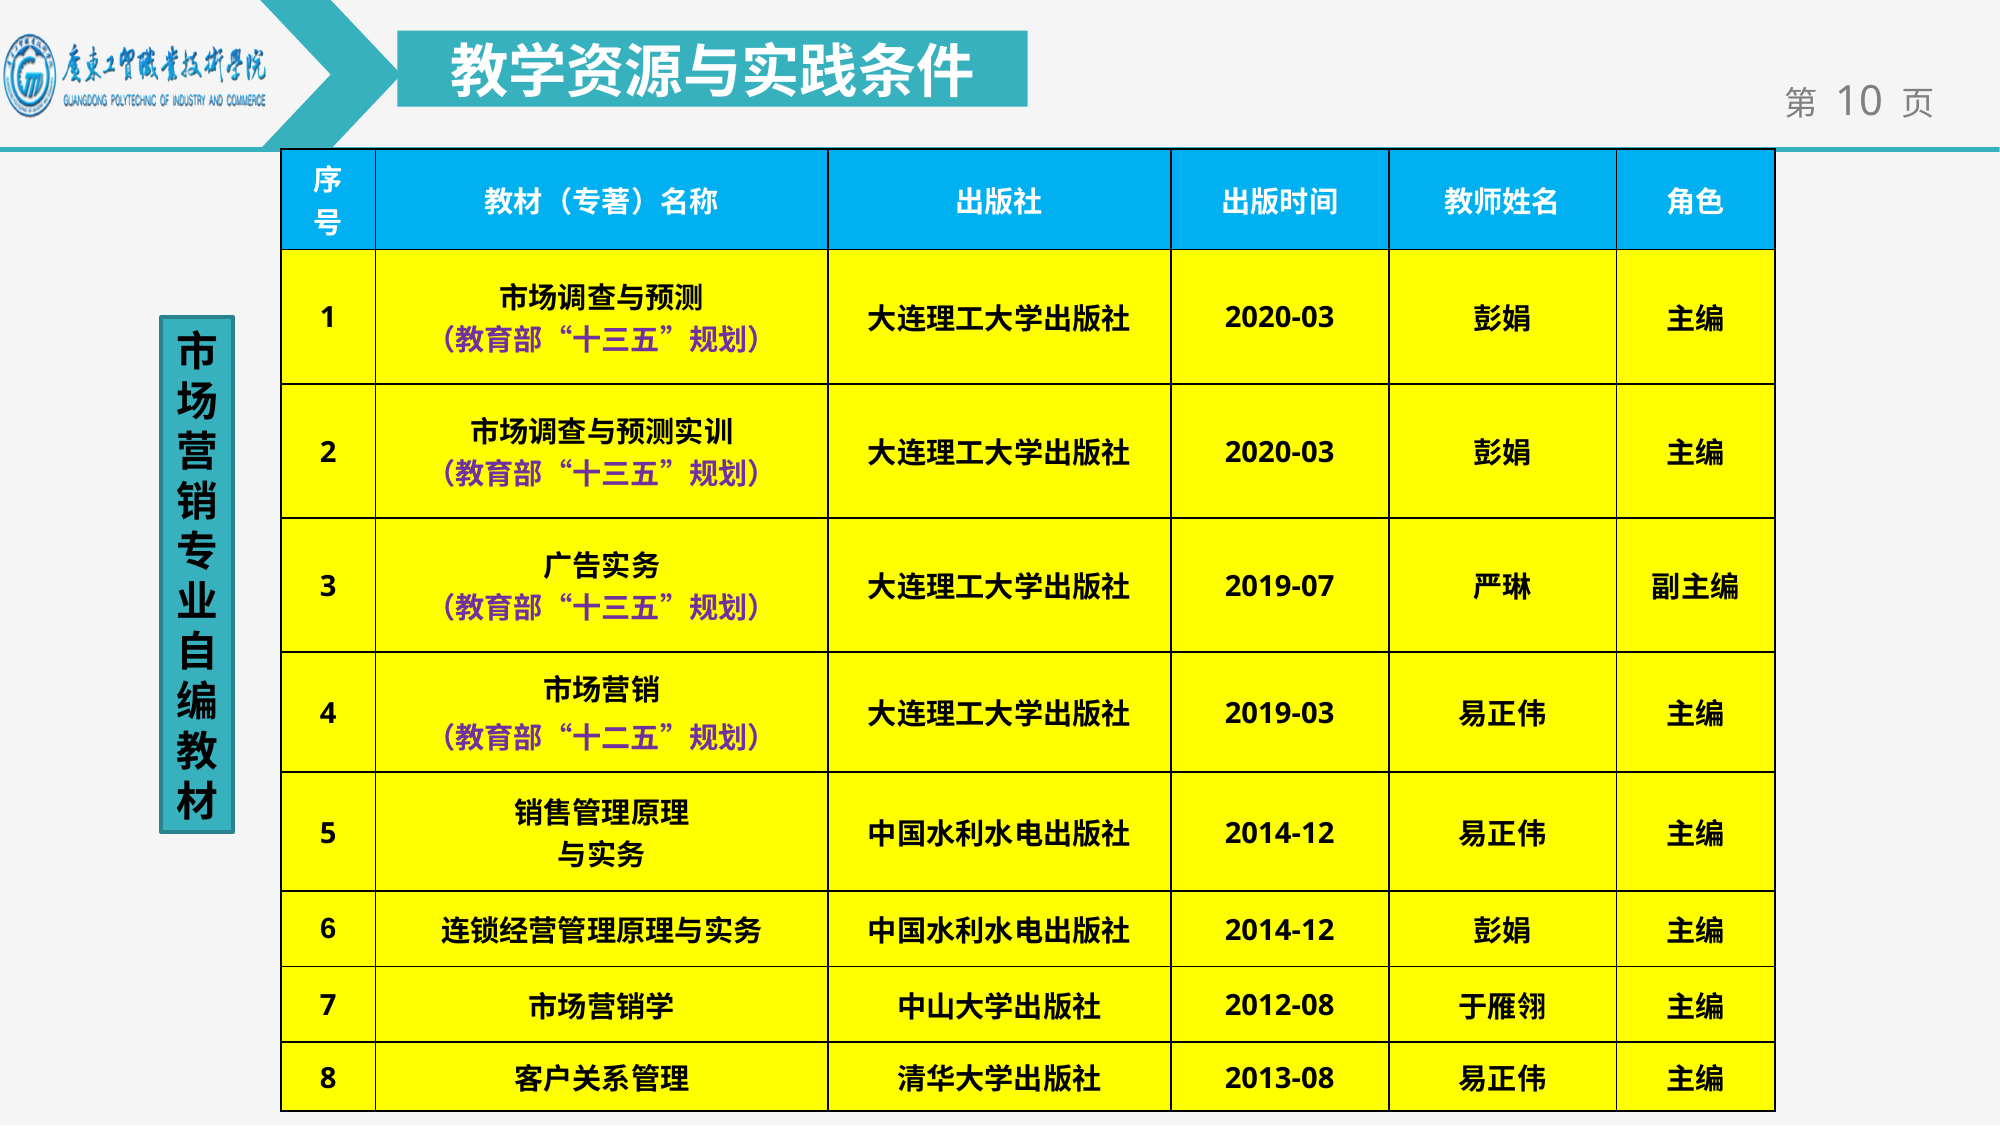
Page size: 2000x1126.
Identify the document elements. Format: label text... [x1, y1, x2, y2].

table_cell 8 [282, 1043, 375, 1110]
table_cell 2 [282, 385, 375, 517]
table_header 序 号 [282, 150, 375, 249]
table_cell 主编 [1617, 892, 1774, 966]
table_cell 主编 [1617, 967, 1774, 1041]
table_cell 4 [282, 653, 375, 771]
table_cell 彭娟 [1390, 385, 1616, 517]
table_cell 副主编 [1617, 519, 1774, 651]
table_header 教师姓名 [1390, 150, 1616, 249]
table_header 出版社 [829, 150, 1170, 249]
table_cell 2012-08 [1172, 967, 1388, 1041]
table_cell 销售管理原理 与实务 [376, 773, 827, 890]
table_cell 大连理工大学出版社 [829, 385, 1170, 517]
table_cell 大连理工大学出版社 [829, 250, 1170, 383]
table_cell 主编 [1617, 385, 1774, 517]
table_cell 于雁翎 [1390, 967, 1616, 1041]
table_cell 主编 [1617, 773, 1774, 890]
table_cell 主编 [1617, 250, 1774, 383]
text_box 教学资源与实践条件 [395, 29, 1030, 109]
table_cell 主编 [1617, 653, 1774, 771]
table_cell 6 [282, 892, 375, 966]
table_cell 大连理工大学出版社 [829, 519, 1170, 651]
table_cell 2013-08 [1172, 1043, 1388, 1110]
table_cell 客户关系管理 [376, 1043, 827, 1110]
table_cell 易正伟 [1390, 773, 1616, 890]
table_header 角色 [1617, 150, 1774, 249]
table_cell 中国水利水电出版社 [829, 892, 1170, 966]
table_cell 中山大学出版社 [829, 967, 1170, 1041]
table_cell 市场调查与预测 （教育部“十三五”规划） [376, 250, 827, 383]
table_cell 连锁经营管理原理与实务 [376, 892, 827, 966]
table_cell 易正伟 [1390, 653, 1616, 771]
table_cell 2020-03 [1172, 385, 1388, 517]
table_cell 2019-03 [1172, 653, 1388, 771]
table_cell 严琳 [1390, 519, 1616, 651]
table_cell 清华大学出版社 [829, 1043, 1170, 1110]
table_cell 2020-03 [1172, 250, 1388, 383]
table_cell 主编 [1617, 1043, 1774, 1110]
text_box 市 场 营 销 专 业 自 编 教 材 [159, 315, 235, 834]
table_cell 7 [282, 967, 375, 1041]
picture [1, 30, 270, 119]
table_cell 易正伟 [1390, 1043, 1616, 1110]
table_cell 2019-07 [1172, 519, 1388, 651]
table_cell 彭娟 [1390, 892, 1616, 966]
table_cell 2014-12 [1172, 773, 1388, 890]
table_cell 大连理工大学出版社 [829, 653, 1170, 771]
table_cell 5 [282, 773, 375, 890]
table_cell 市场营销 （教育部“十二五”规划） [376, 653, 827, 771]
table_cell 2014-12 [1172, 892, 1388, 966]
table_cell 彭娟 [1390, 250, 1616, 383]
table_cell 市场调查与预测实训 （教育部“十三五”规划） [376, 385, 827, 517]
table_header 教材（专著）名称 [376, 150, 827, 249]
table_cell 广告实务 （教育部“十三五”规划） [376, 519, 827, 651]
table_header 出版时间 [1172, 150, 1388, 249]
table_cell 中国水利水电出版社 [829, 773, 1170, 890]
table_cell 市场营销学 [376, 967, 827, 1041]
table_cell 1 [282, 250, 375, 383]
table_cell 3 [282, 519, 375, 651]
